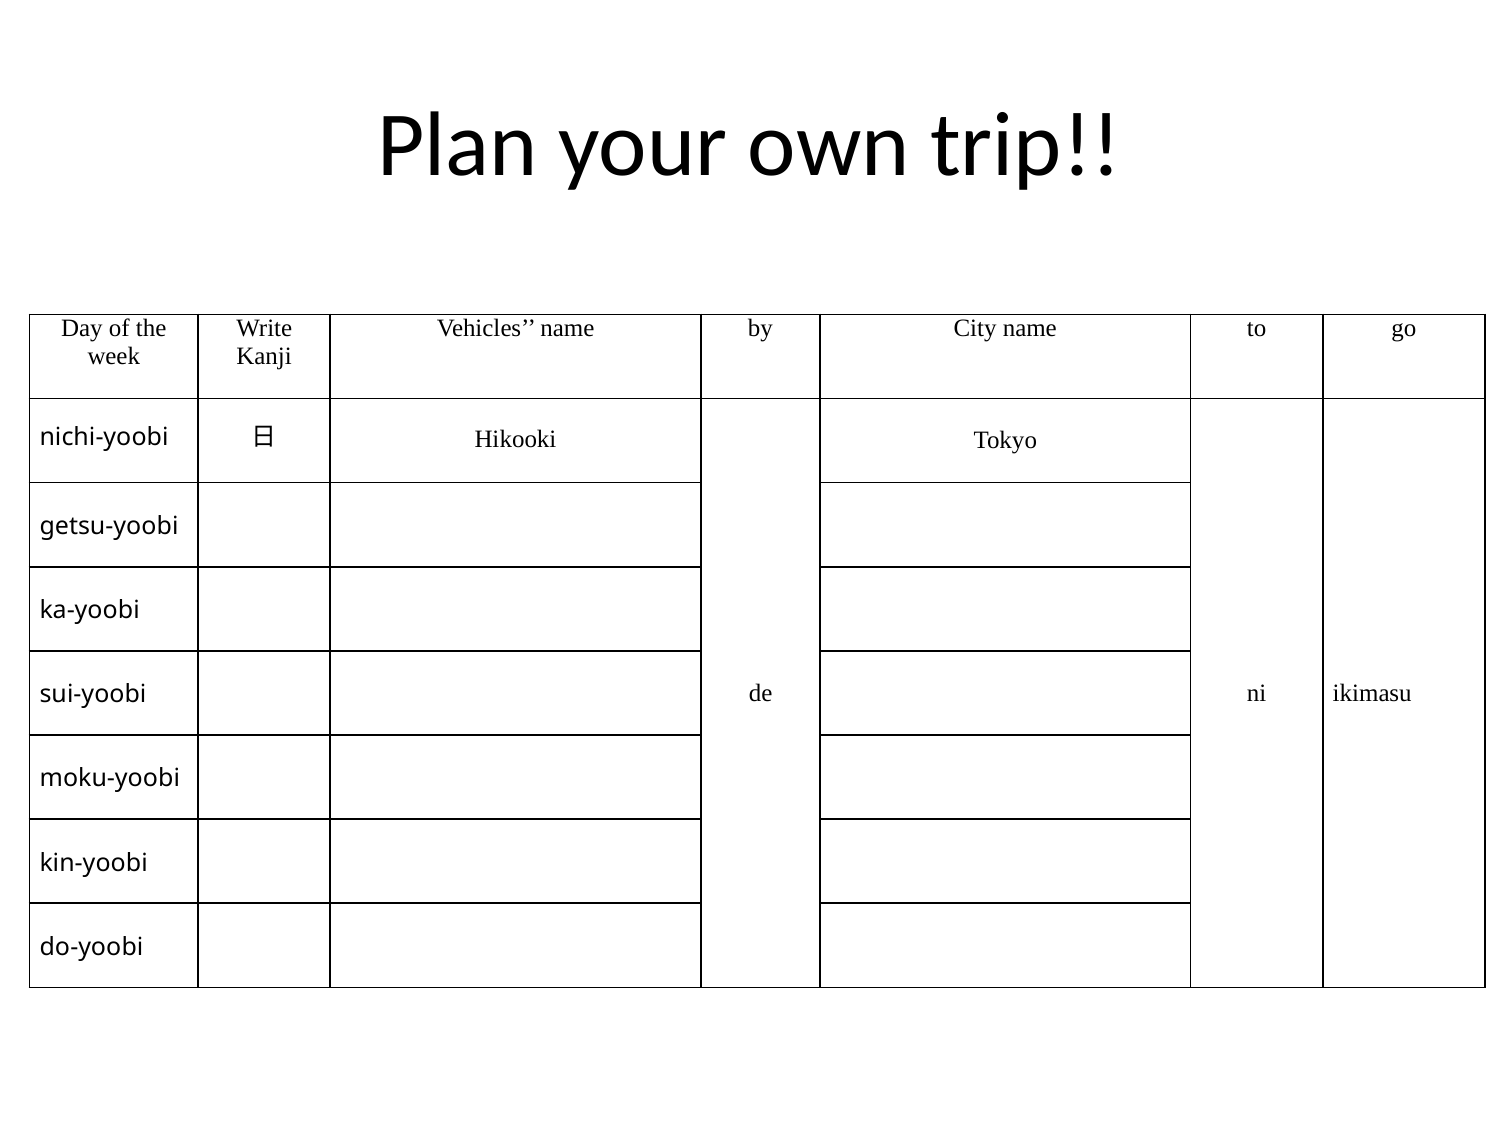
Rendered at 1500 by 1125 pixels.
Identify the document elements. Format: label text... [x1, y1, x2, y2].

table_cell ka-yoobi [30, 568, 197, 650]
table_cell [331, 652, 700, 734]
table_cell [199, 652, 329, 734]
table_cell Tokyo [821, 399, 1190, 482]
table_cell ni [1191, 399, 1322, 987]
table_cell nichi-yoobi [30, 399, 197, 482]
table_header Write Kanji [199, 315, 329, 398]
table_header City name [821, 315, 1190, 398]
table_cell getsu-yoobi [30, 483, 197, 566]
table_cell [331, 820, 700, 902]
table_cell [331, 483, 700, 566]
table_header go [1324, 315, 1484, 398]
table_cell [821, 904, 1190, 987]
table_cell 日 [199, 399, 329, 482]
table_cell [199, 736, 329, 818]
table_header Day of the week [30, 315, 197, 398]
table_cell [331, 736, 700, 818]
table_cell [821, 820, 1190, 902]
table_cell moku-yoobi [30, 736, 197, 818]
table_header to [1191, 315, 1322, 398]
table_header by [702, 315, 819, 398]
table_cell kin-yoobi [30, 820, 197, 902]
table_header Vehicles’’ name [331, 315, 700, 398]
table_cell [821, 652, 1190, 734]
table_cell [331, 904, 700, 987]
table_cell [821, 736, 1190, 818]
table_cell do-yoobi [30, 904, 197, 987]
table_cell [821, 568, 1190, 650]
table_cell Hikooki [331, 399, 700, 482]
table_cell [199, 904, 329, 987]
table_cell de [702, 399, 819, 987]
table_cell sui-yoobi [30, 652, 197, 734]
title Plan your own trip!! [75, 45, 1425, 233]
table_cell [199, 820, 329, 902]
table_cell [331, 568, 700, 650]
table_cell [199, 483, 329, 566]
table_cell ikimasu [1324, 399, 1484, 987]
table_cell [199, 568, 329, 650]
table_cell [821, 483, 1190, 566]
